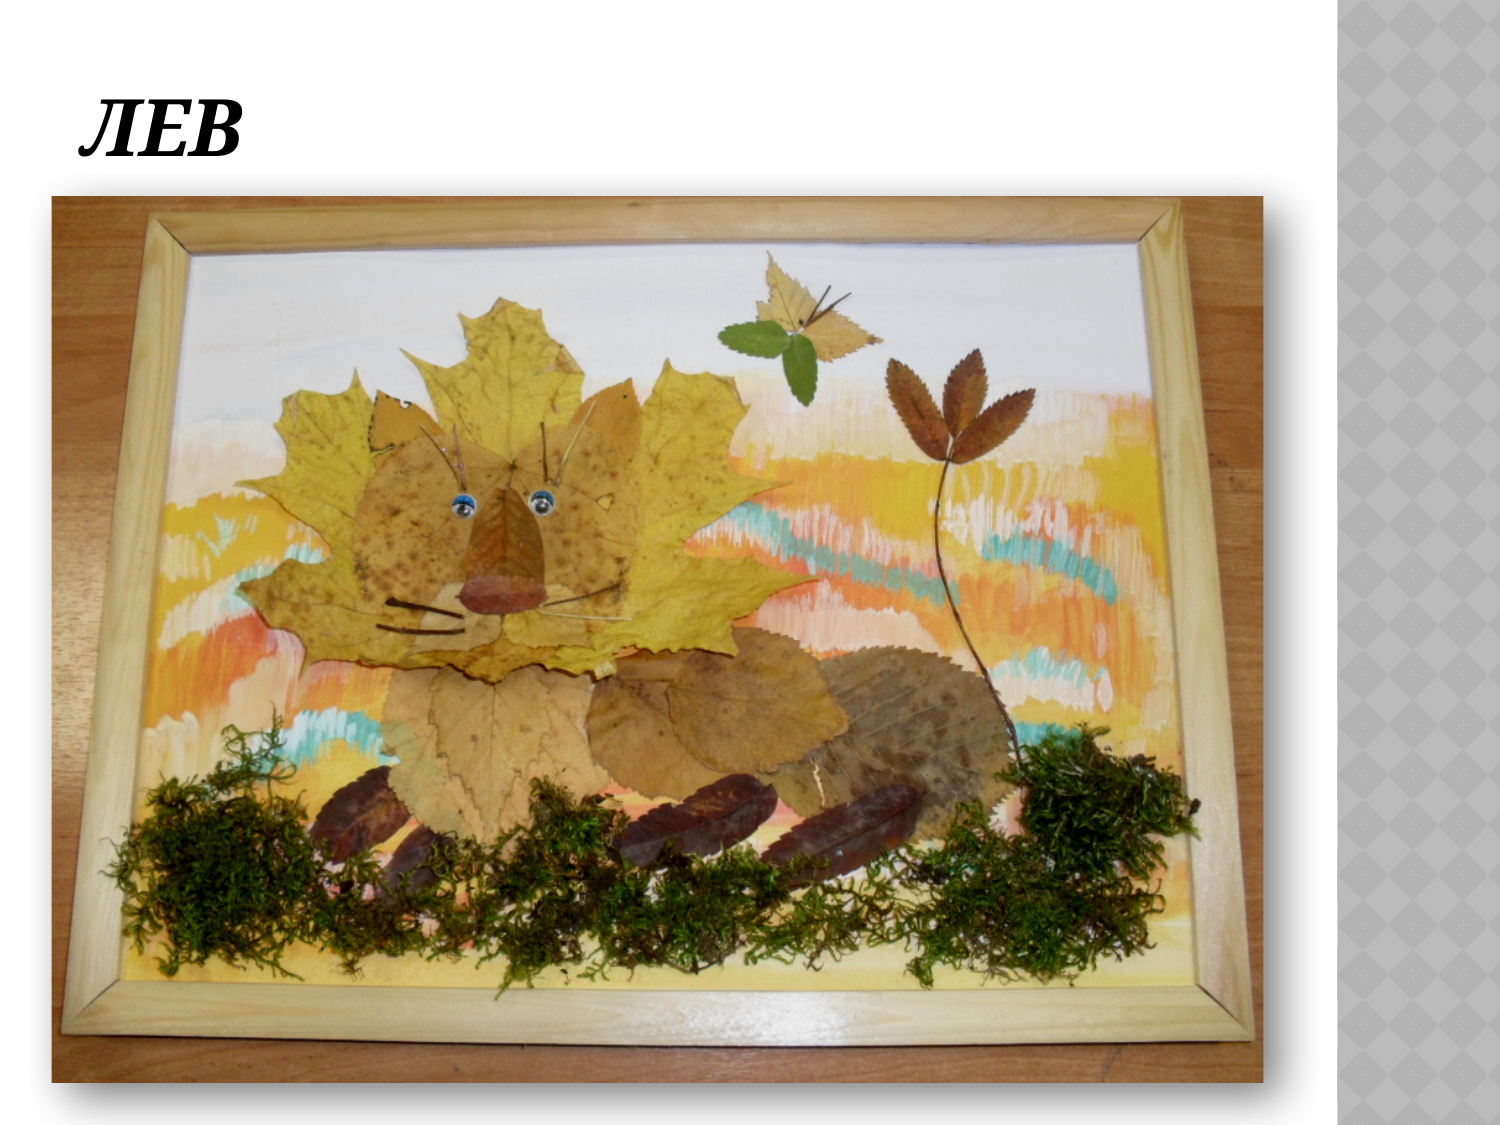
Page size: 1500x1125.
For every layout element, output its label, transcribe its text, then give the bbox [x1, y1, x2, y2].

title лев [75, 52, 1263, 173]
picture [51, 195, 1264, 1083]
